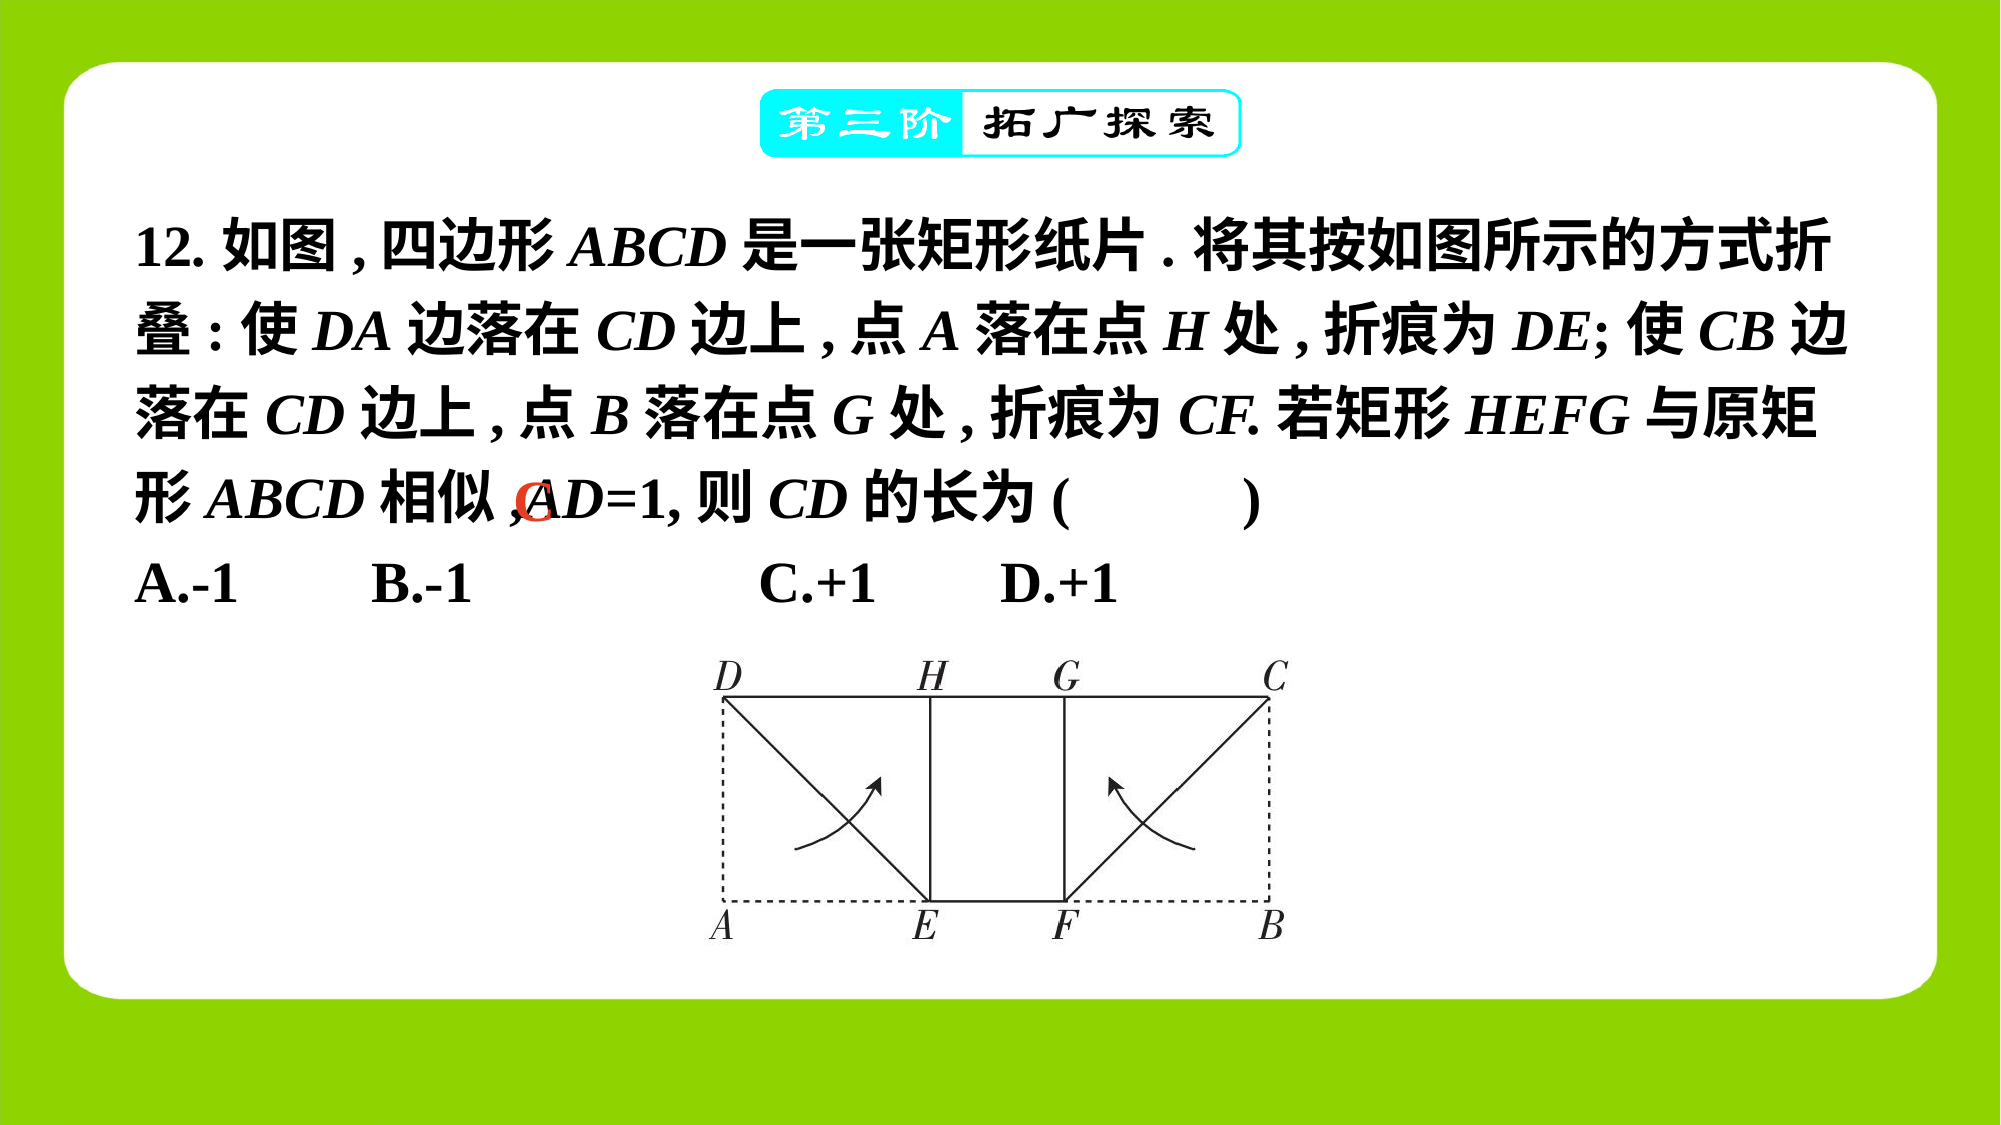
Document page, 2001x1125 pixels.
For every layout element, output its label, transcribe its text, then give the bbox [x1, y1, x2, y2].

picture [0, 0, 2001, 1125]
text_box C [499, 456, 587, 541]
